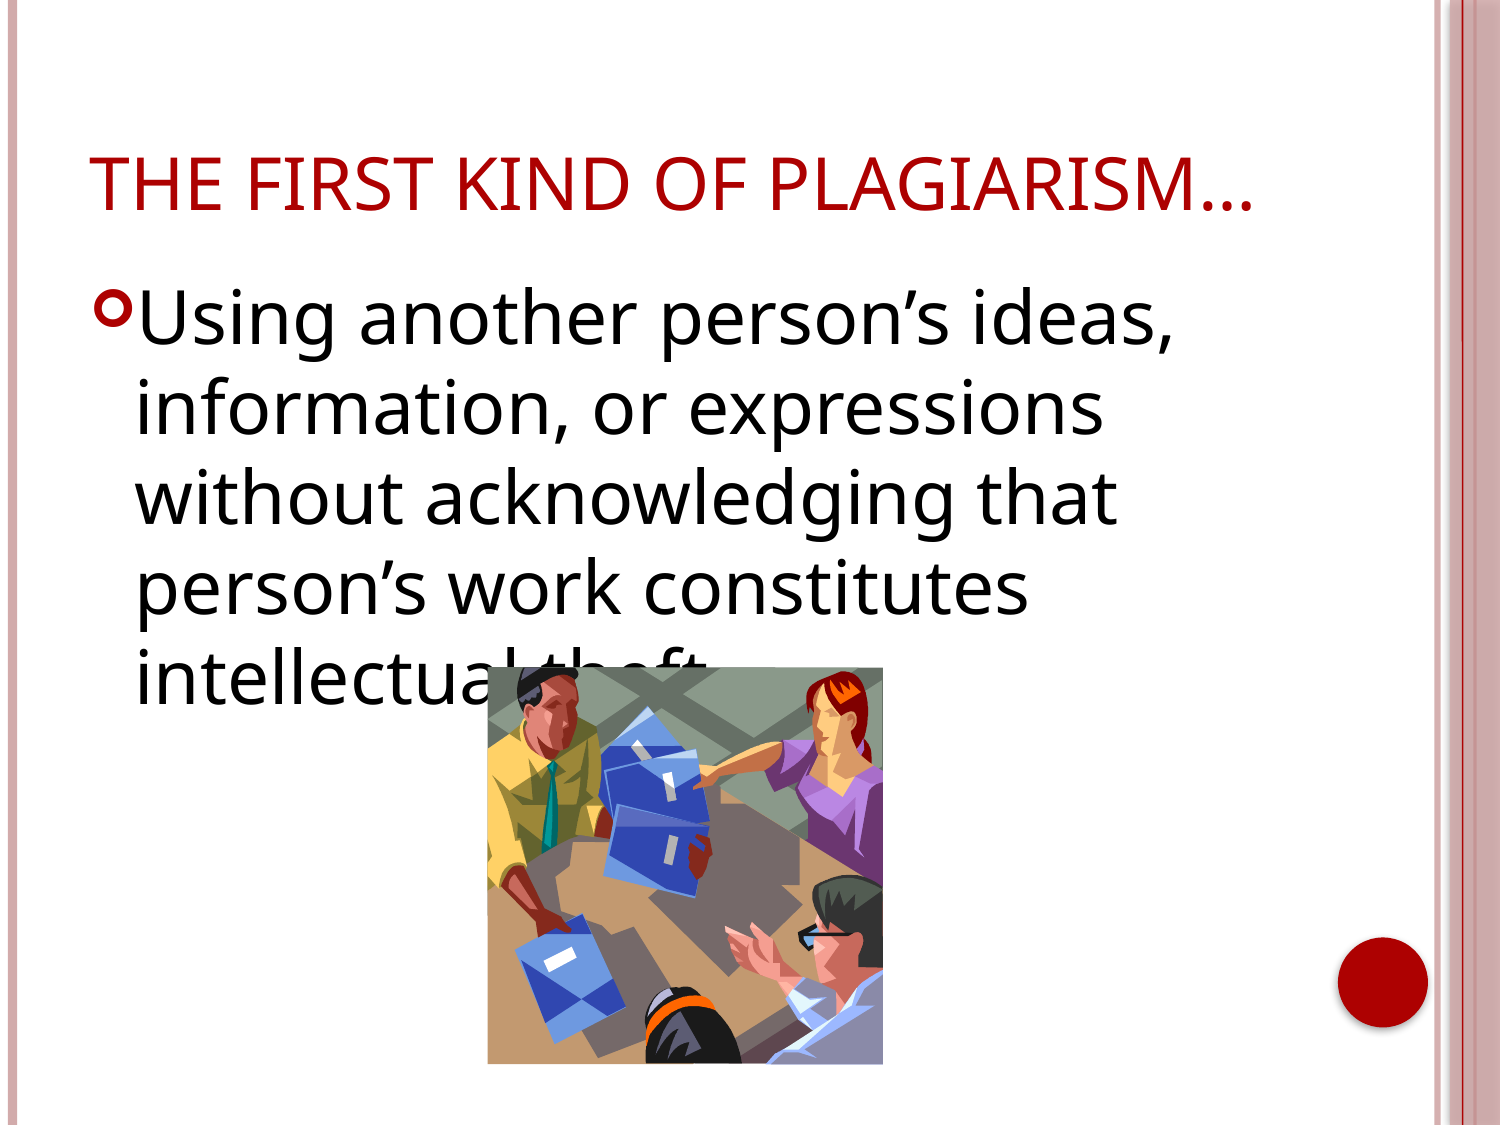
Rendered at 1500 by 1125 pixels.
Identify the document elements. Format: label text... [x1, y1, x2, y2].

picture [486, 661, 888, 1070]
title The First Kind of Plagiarism… [75, 45, 1300, 233]
list Using another person’s ideas, information, or expressions without acknowledging that person’s work constitutes intellectual theft. [75, 262, 1300, 1062]
